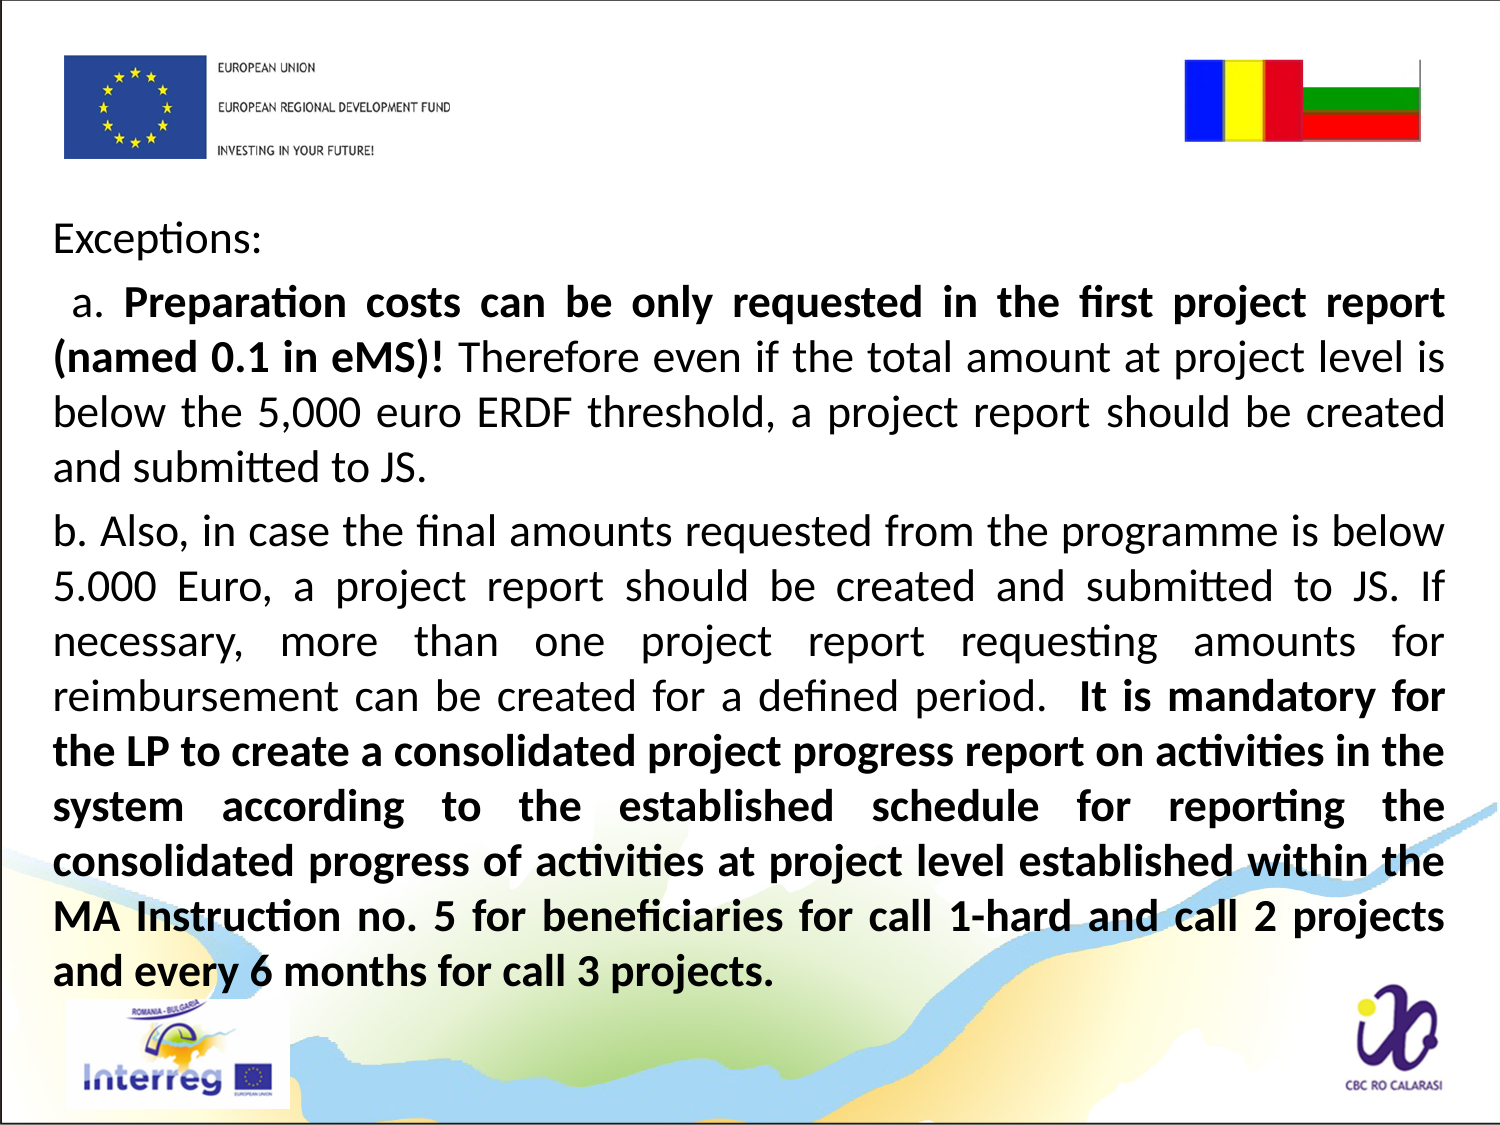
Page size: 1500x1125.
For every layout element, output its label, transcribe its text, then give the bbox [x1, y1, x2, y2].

list Exceptions: a. Preparation costs can be only requested in the first project report (named 0.1 in eMS)! Therefore even if the total amount at project level is below the 5,000 euro ERDF threshold, a project report should be created and submitted to JS. b. Also, in case the final amounts requested from the programme is below 5.000 Euro, a project report should be created and submitted to JS. If necessary, more than one project report requesting amounts for reimbursement can be created for a defined period. It is mandatory for the LP to create a consolidated project progress report on activities in the system according to the established schedule for reporting the consolidated progress of activities at project level established within the MA Instruction no. 5 for beneficiaries for call 1-hard and call 2 projects and every 6 months for call 3 projects. [37, 199, 1462, 1013]
picture [0, 0, 1500, 1125]
